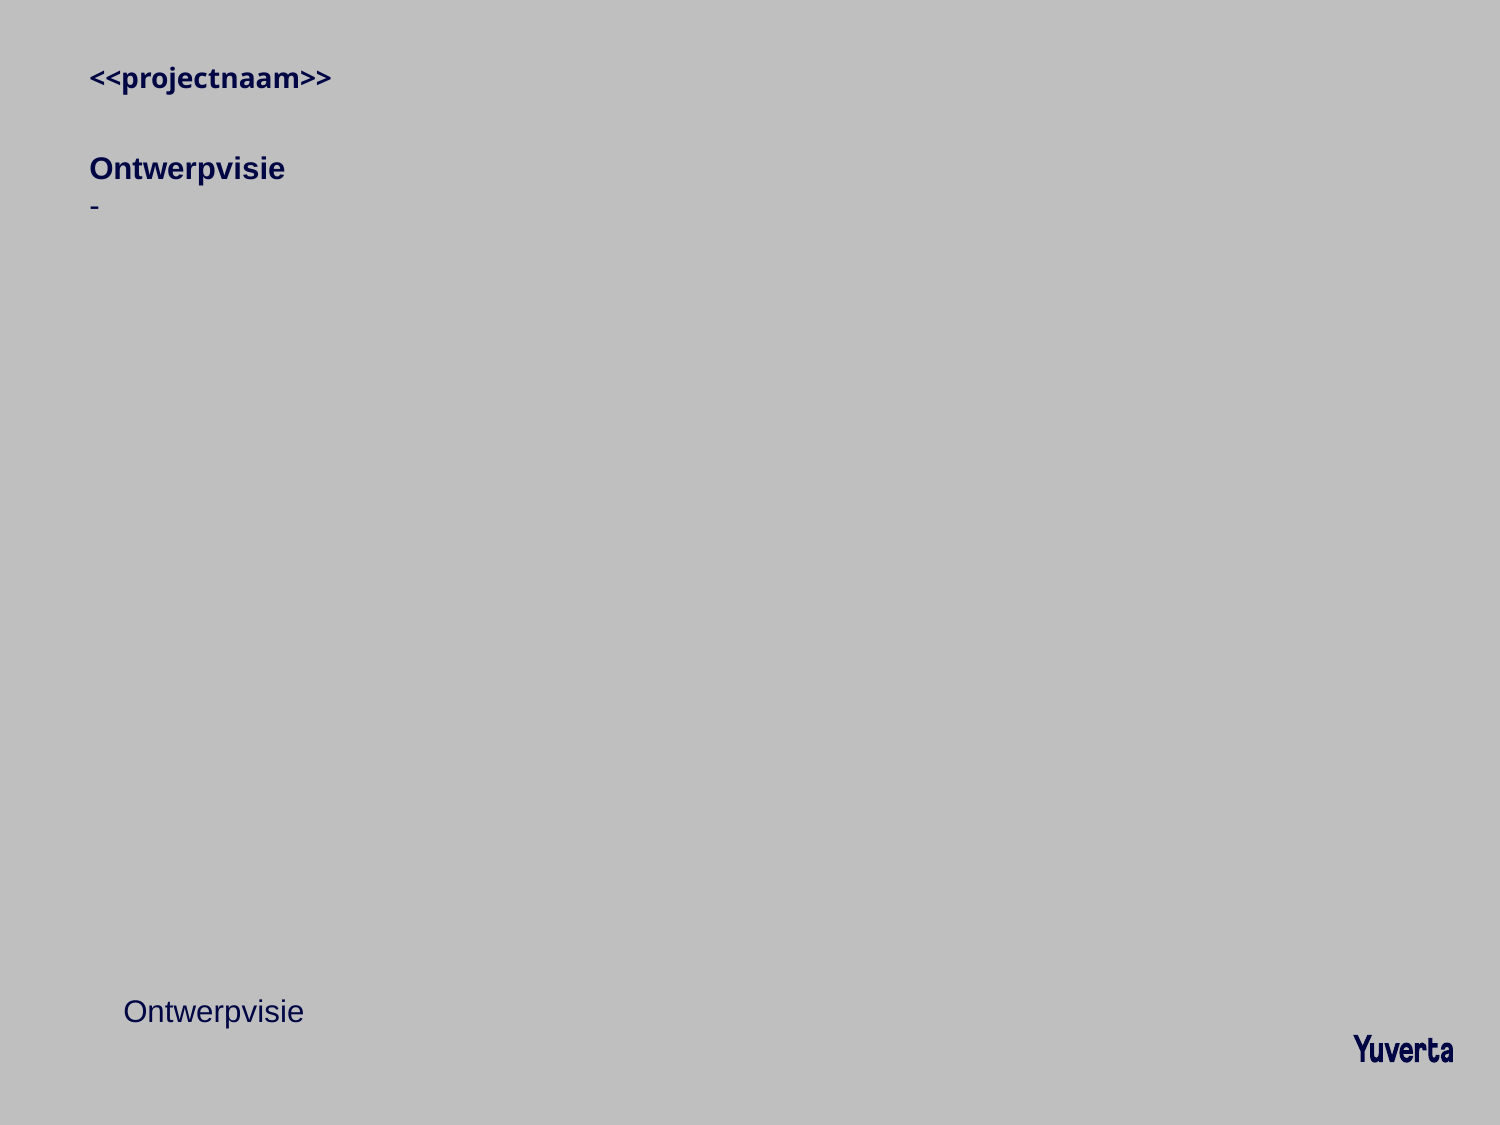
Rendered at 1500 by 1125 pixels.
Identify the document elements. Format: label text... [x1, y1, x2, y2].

text_box Ontwerpvisie [108, 984, 924, 1030]
text_box <<projectnaam>> [74, 56, 1319, 140]
text_box Ontwerpvisie - [74, 140, 1426, 967]
